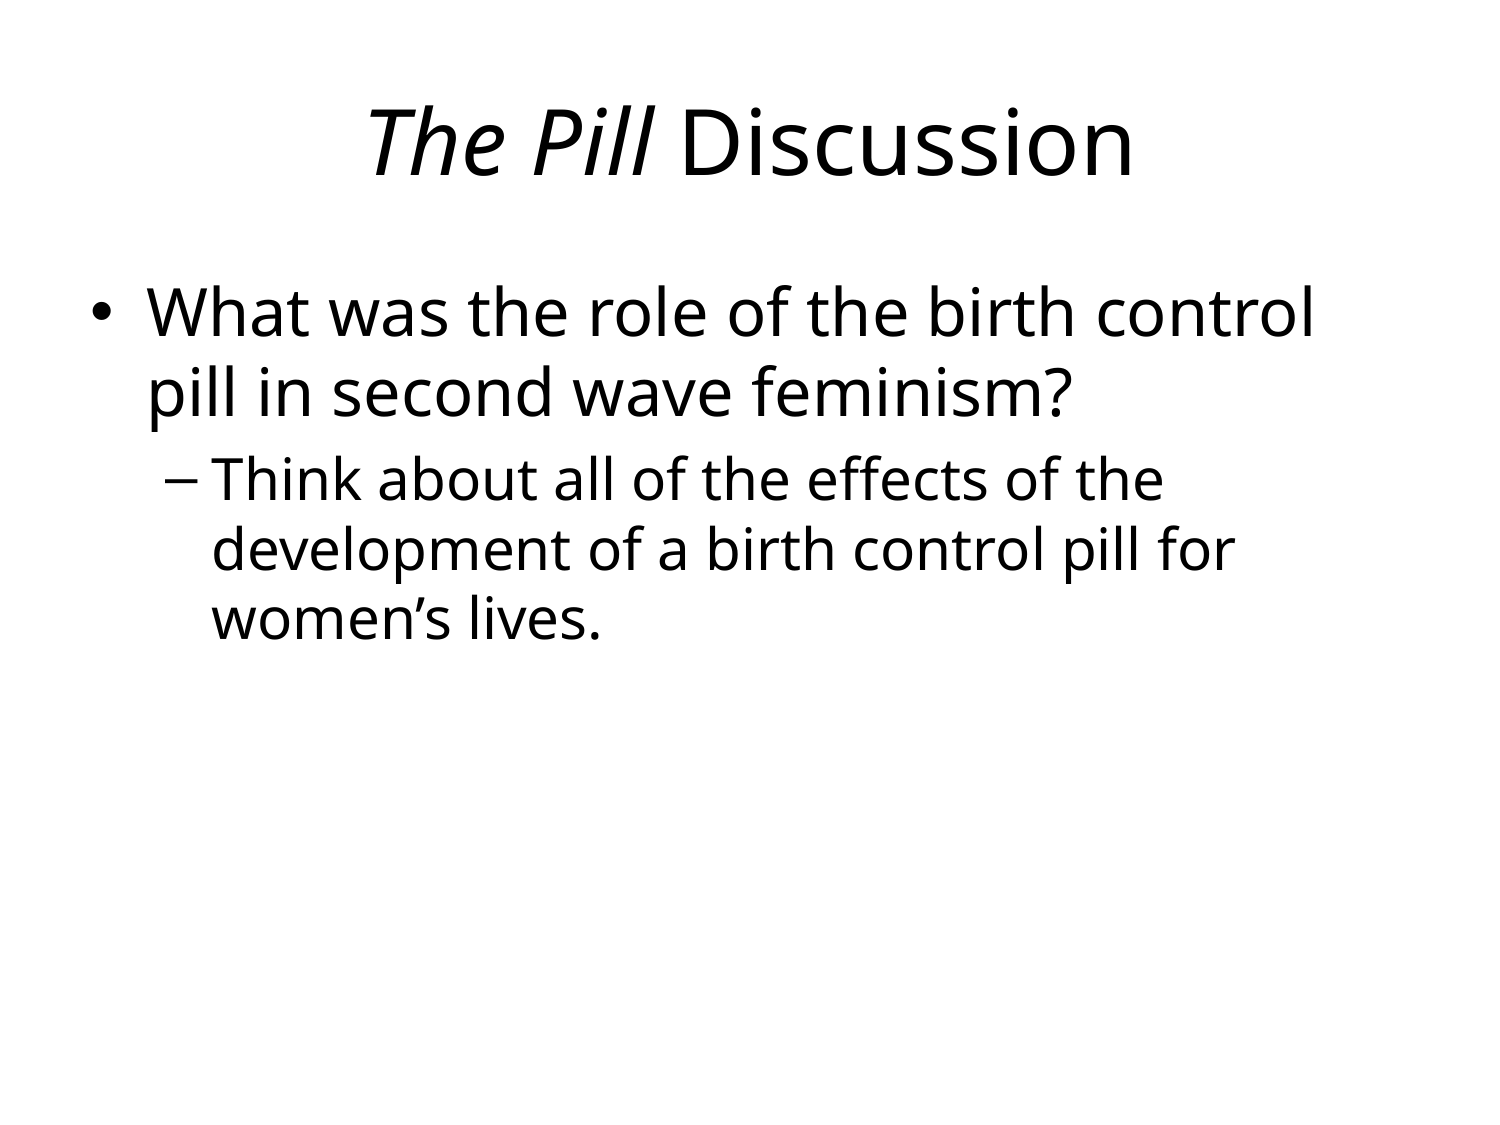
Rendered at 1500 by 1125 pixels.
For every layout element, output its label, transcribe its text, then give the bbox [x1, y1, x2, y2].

list What was the role of the birth control pill in second wave feminism? Think about all of the effects of the development of a birth control pill for women’s lives. [75, 262, 1425, 1005]
title The Pill Discussion [75, 45, 1425, 233]
